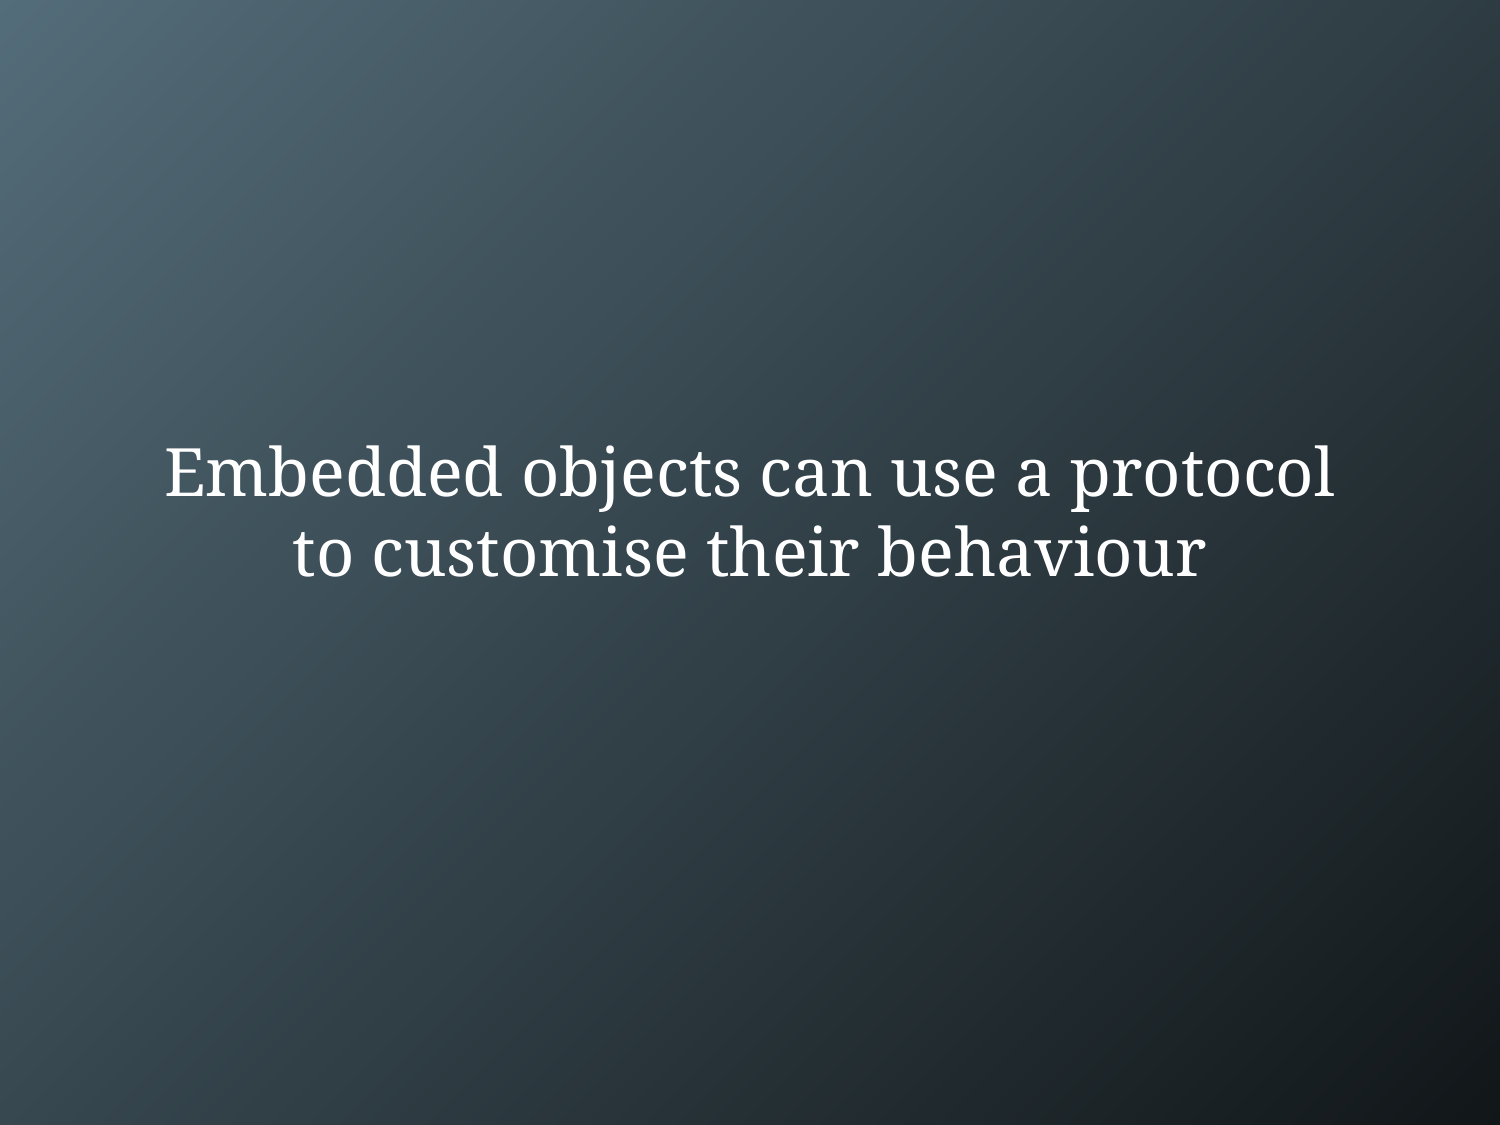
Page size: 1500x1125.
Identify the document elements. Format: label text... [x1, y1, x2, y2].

title Embedded objects can use a protocol to customise their behaviour [112, 326, 1388, 693]
